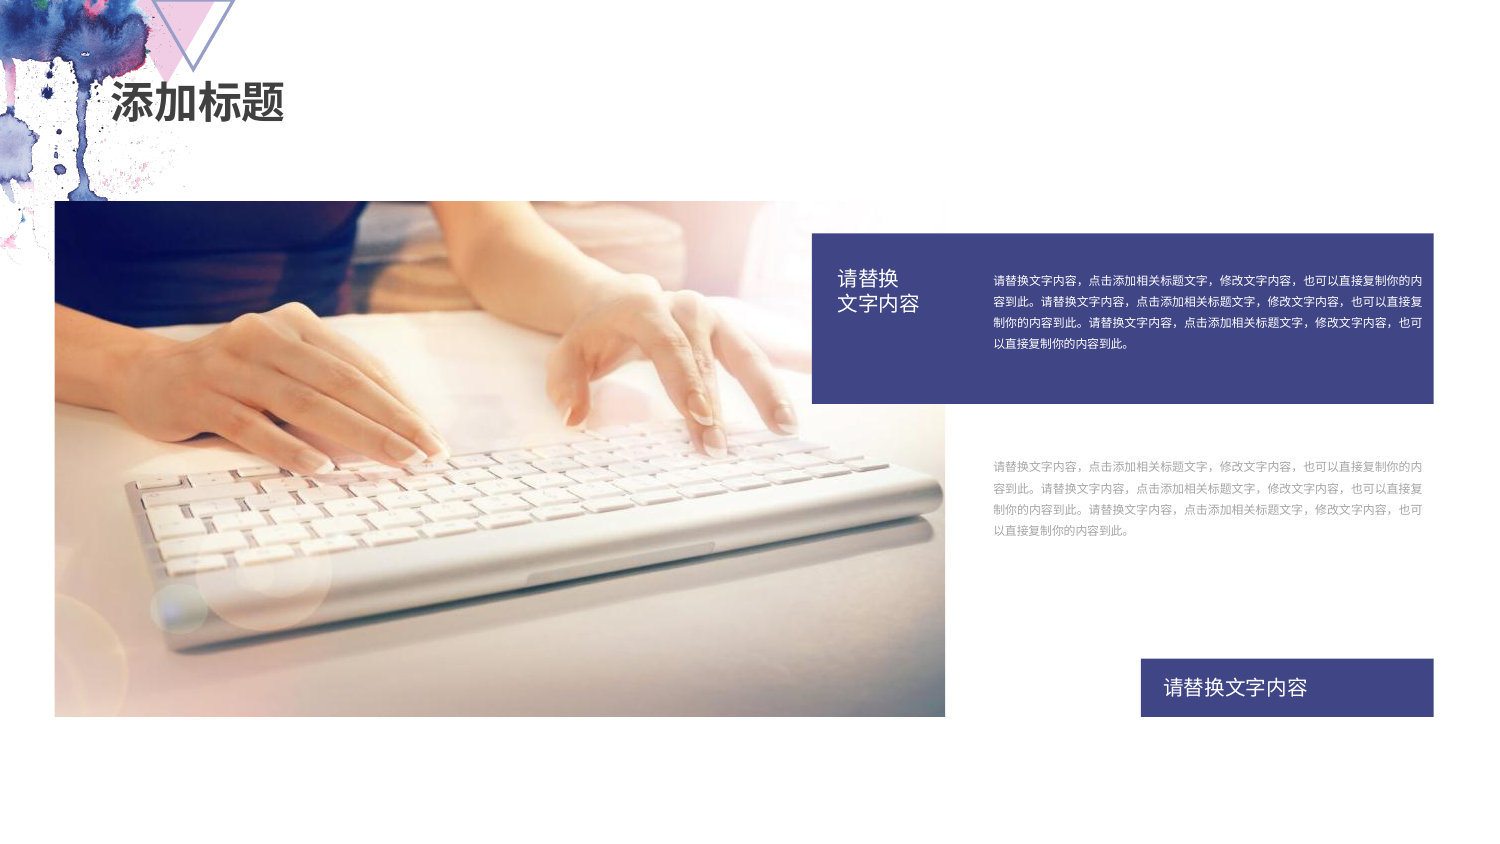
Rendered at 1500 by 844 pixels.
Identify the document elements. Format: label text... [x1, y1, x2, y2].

text_box 请替换文字内容，点击添加相关标题文字，修改文字内容，也可以直接复制你的内容到此。请替换文字内容，点击添加相关标题文字，修改文字内容，也可以直接复制你的内容到此。请替换文字内容，点击添加相关标题文字，修改文字内容，也可以直接复制你的内容到此。 [982, 447, 1434, 585]
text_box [0, 0, 443, 278]
text_box [1140, 658, 1435, 718]
text_box 请替换文字内容 [1151, 668, 1340, 706]
text_box [811, 232, 1435, 405]
text_box 请替换 文字内容 [826, 260, 954, 329]
text_box [54, 200, 946, 718]
text_box 请替换文字内容，点击添加相关标题文字，修改文字内容，也可以直接复制你的内容到此。请替换文字内容，点击添加相关标题文字，修改文字内容，也可以直接复制你的内容到此。请替换文字内容，点击添加相关标题文字，修改文字内容，也可以直接复制你的内容到此。 [982, 260, 1434, 398]
